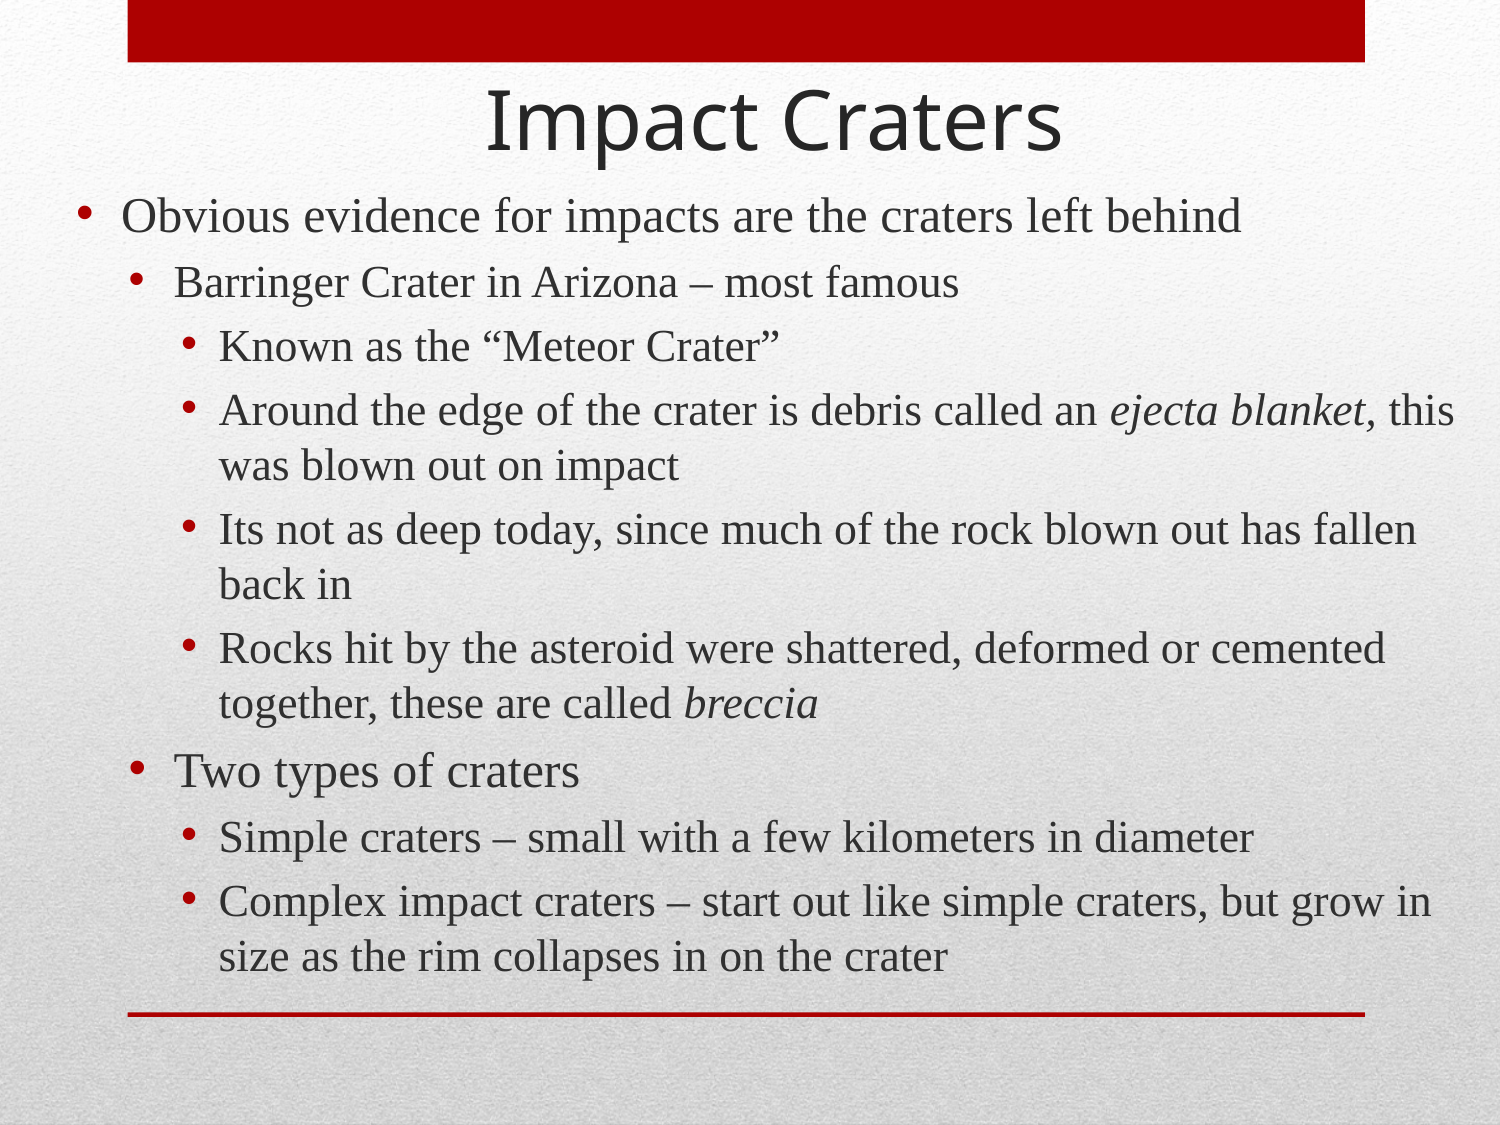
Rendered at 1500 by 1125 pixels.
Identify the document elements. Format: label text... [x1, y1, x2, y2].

title Impact Craters [37, 50, 1500, 175]
list Obvious evidence for impacts are the craters left behind Barringer Crater in Arizona – most famous Known as the “Meteor Crater” Around the edge of the crater is debris called an ejecta blanket, this was blown out on impact Its not as deep today, since much of the rock blown out has fallen back in Rocks hit by the asteroid were shattered, deformed or cemented together, these are called breccia Two types of craters Simple craters – small with a few kilometers in diameter Complex impact craters – start out like simple craters, but grow in size as the rim collapses in on the crater [61, 162, 1499, 1000]
